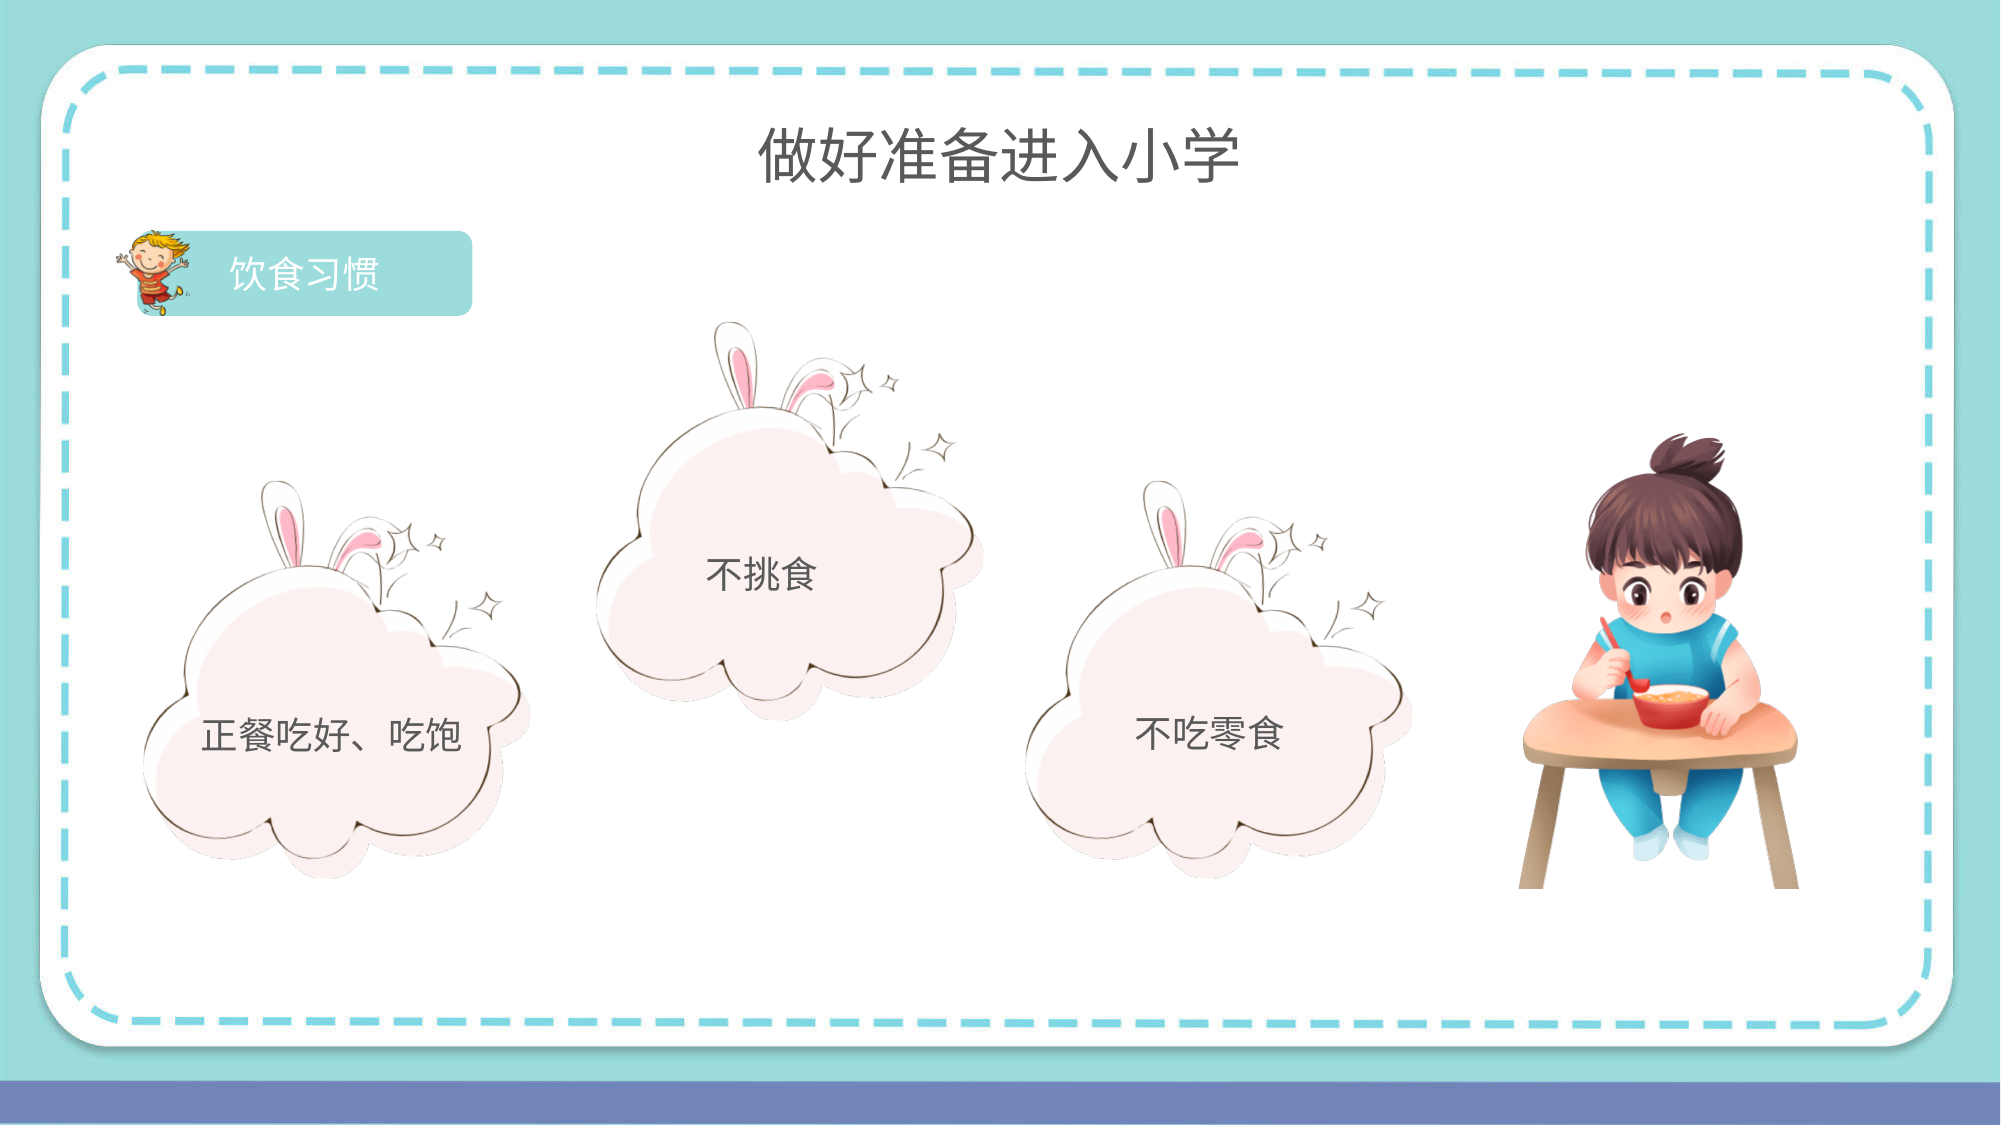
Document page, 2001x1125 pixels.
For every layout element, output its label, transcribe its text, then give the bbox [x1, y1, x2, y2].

text_box 做好准备进入小学 [743, 110, 1257, 198]
text_box 饮食习惯 [146, 229, 474, 317]
picture [0, 0, 2001, 1125]
